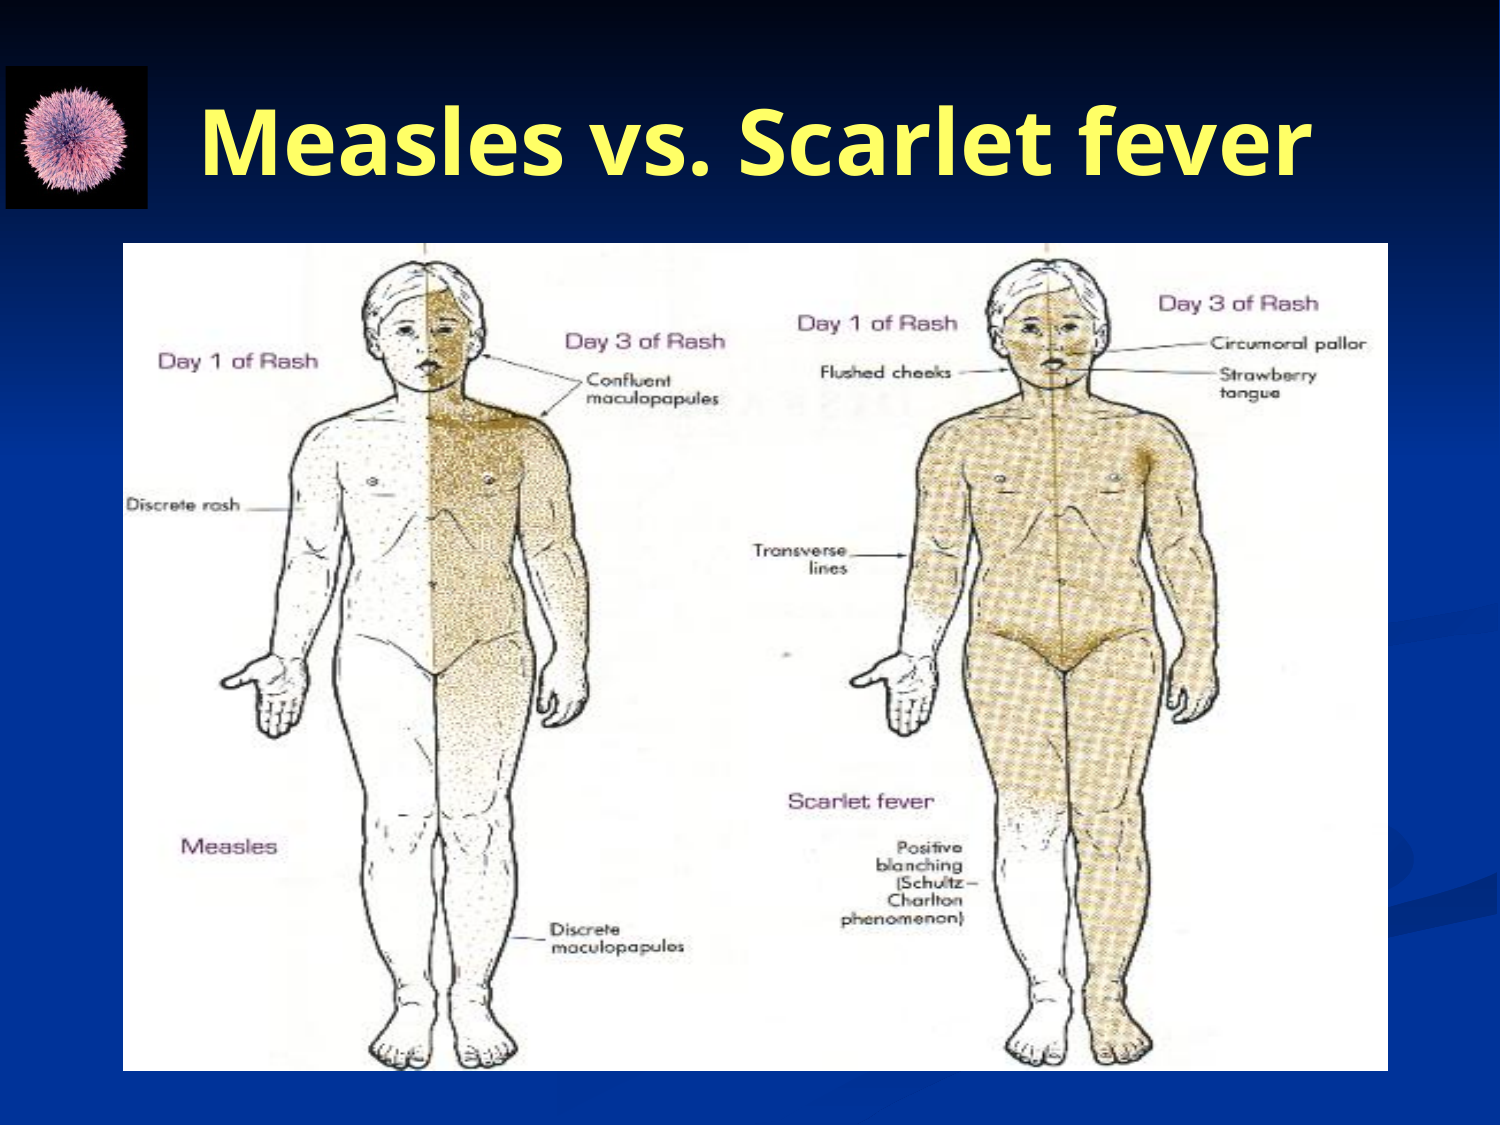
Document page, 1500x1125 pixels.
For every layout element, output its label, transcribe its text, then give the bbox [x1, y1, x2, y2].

picture [5, 66, 148, 209]
title Measles vs. Scarlet fever [159, 44, 1353, 233]
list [123, 243, 1388, 1071]
